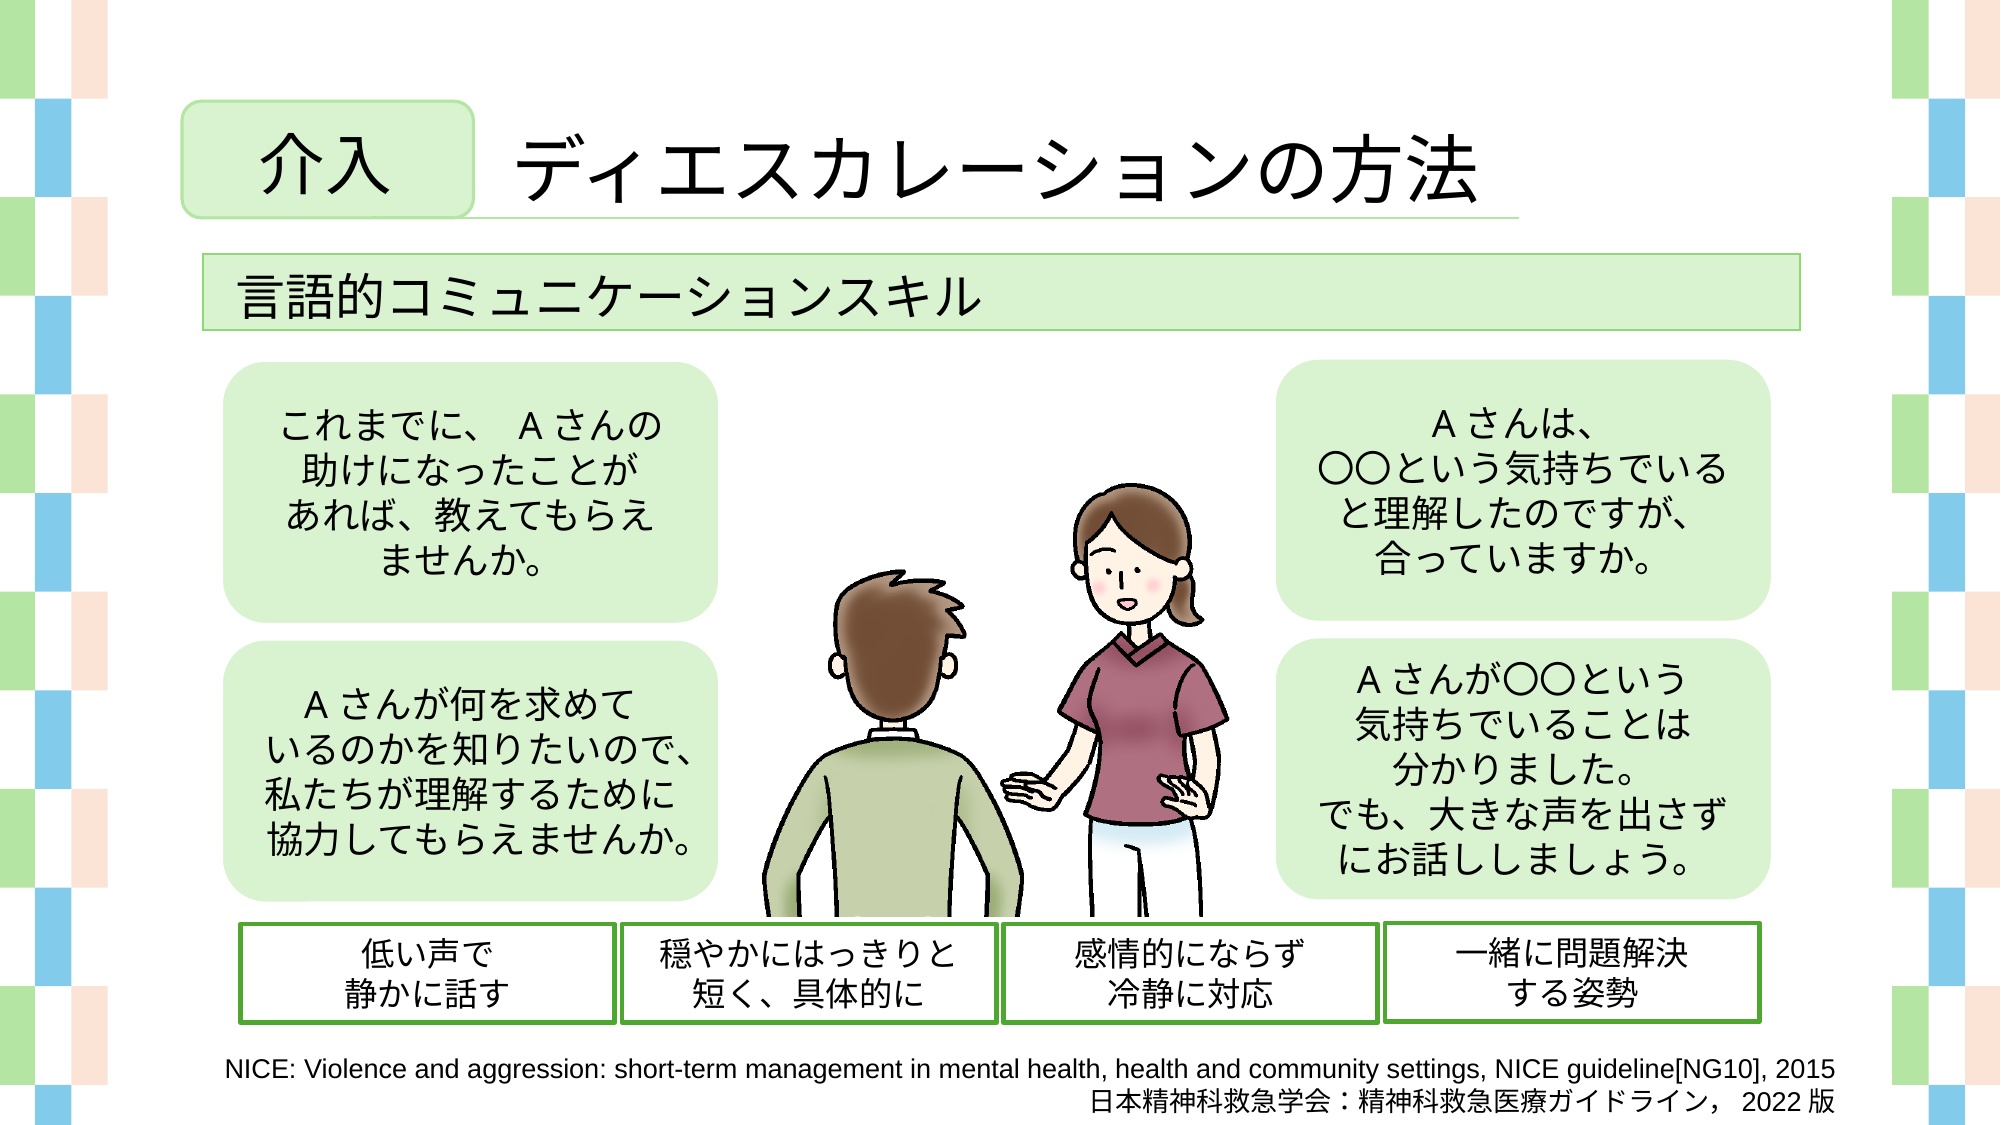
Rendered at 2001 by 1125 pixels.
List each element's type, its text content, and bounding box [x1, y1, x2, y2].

text_box NICE: Violence and aggression: short-term management in mental health, health and community settings, NICE guideline[NG10], 2015 日本精神科救急学会：精神科救急医療ガイドライン，2022版 [126, 1044, 1850, 1125]
text_box 言語的コミュニケーションスキル [220, 257, 1818, 333]
picture [710, 468, 1300, 918]
text_box 穏やかにはっきりと 短く、具体的に [622, 924, 997, 1023]
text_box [1891, 0, 2000, 1125]
text_box 一緒に問題解決 する姿勢 [1385, 922, 1760, 1022]
text_box Aさんは、 〇〇という気持ちでいると理解したのですが、合っていますか。 [1272, 356, 1774, 624]
text_box [201, 252, 1801, 331]
text_box 低い声で 静かに話す [240, 924, 615, 1023]
text_box 感情的にならず 冷静に対応 [1003, 924, 1378, 1023]
text_box [180, 99, 476, 220]
text_box ディエスカレーションの方法 [496, 115, 1527, 221]
text_box これまでに、 Aさんの 助けになったことが あれば、教えてもらえ ませんか。 [219, 358, 722, 626]
text_box Aさんが何を求めて いるのかを知りたいので、私たちが理解するために 協力してもらえませんか。 [219, 637, 710, 905]
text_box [0, 0, 109, 1125]
text_box Aさんが〇〇という 気持ちでいることは 分かりました。 でも、大きな声を出さずにお話ししましょう。 [1300, 635, 1774, 903]
text_box 介入 [243, 115, 467, 211]
